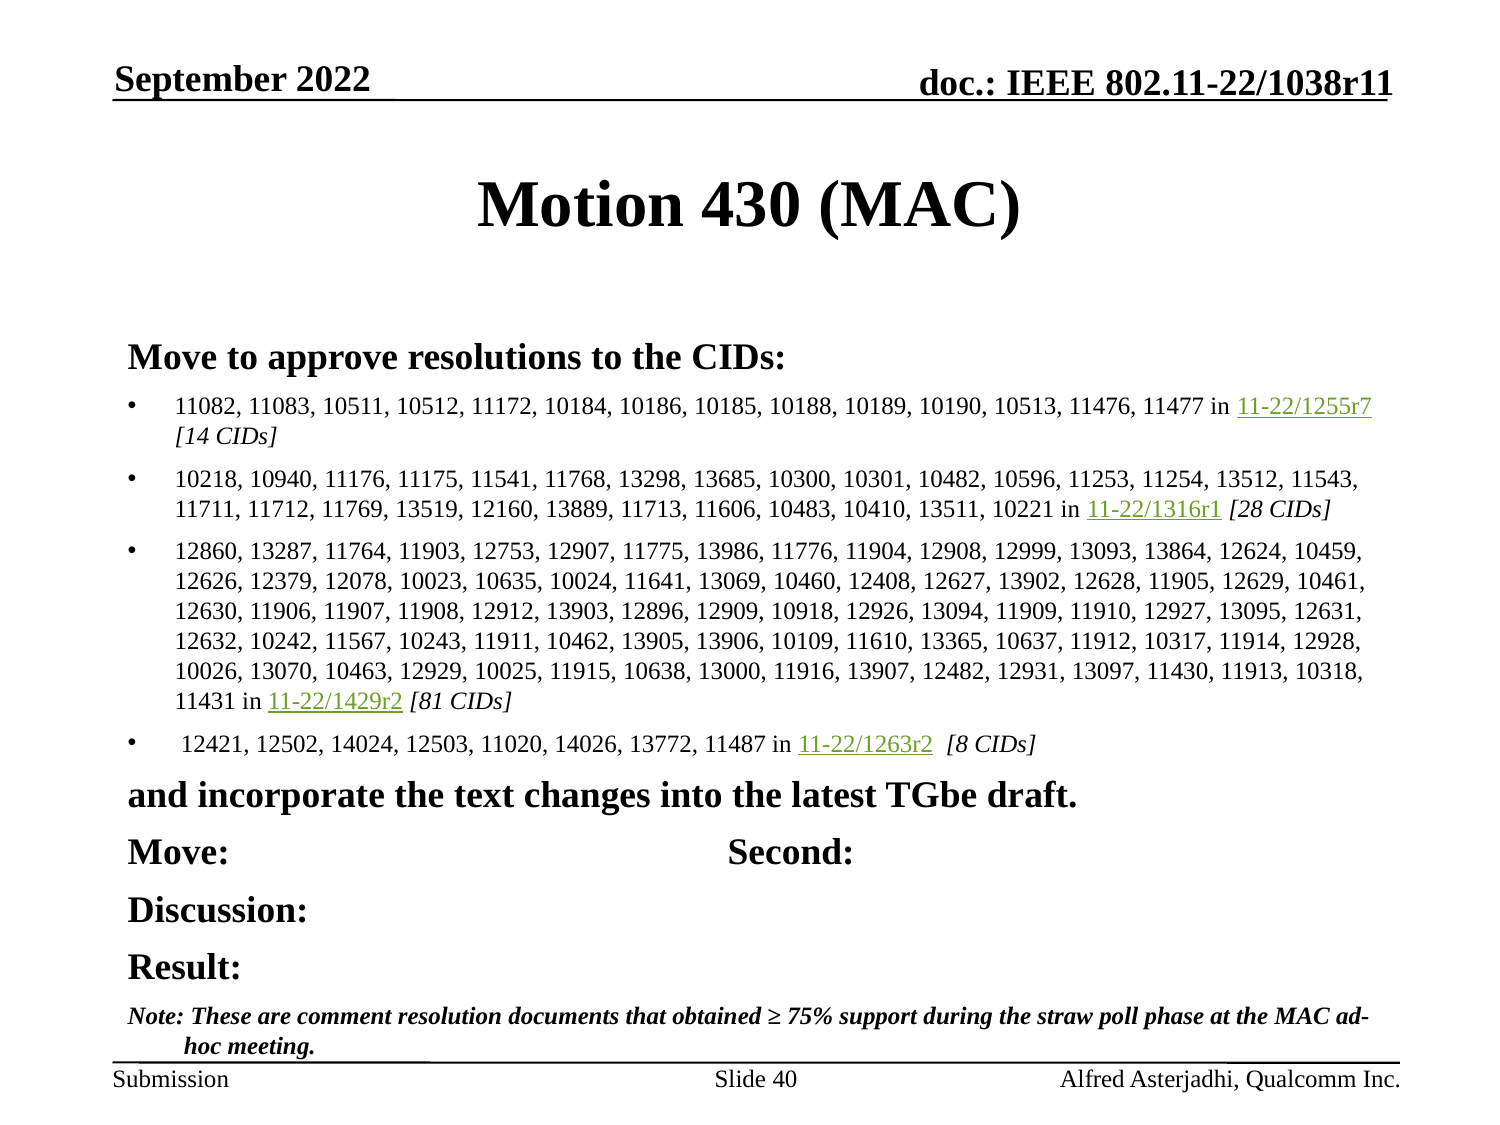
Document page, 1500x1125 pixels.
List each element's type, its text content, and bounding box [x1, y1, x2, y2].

slide_number Slide 40 [712, 1061, 800, 1123]
footer Alfred Asterjadhi, Qualcomm Inc. [878, 1061, 1402, 1093]
list Move to approve resolutions to the CIDs: 11082, 11083, 10511, 10512, 11172, 10184, 10186, 10185, 10188, 10189, 10190, 10513, 11476, 11477 in 11-22/1255r7 [14 CIDs] 10218, 10940, 11176, 11175, 11541, 11768, 13298, 13685, 10300, 10301, 10482, 10596, 11253, 11254, 13512, 11543, 11711, 11712, 11769, 13519, 12160, 13889, 11713, 11606, 10483, 10410, 13511, 10221 in 11-22/1316r1 [28 CIDs] 12860, 13287, 11764, 11903, 12753, 12907, 11775, 13986, 11776, 11904, 12908, 12999, 13093, 13864, 12624, 10459, 12626, 12379, 12078, 10023, 10635, 10024, 11641, 13069, 10460, 12408, 12627, 13902, 12628, 11905, 12629, 10461, 12630, 11906, 11907, 11908, 12912, 13903, 12896, 12909, 10918, 12926, 13094, 11909, 11910, 12927, 13095, 12631, 12632, 10242, 11567, 10243, 11911, 10462, 13905, 13906, 10109, 11610, 13365, 10637, 11912, 10317, 11914, 12928, 10026, 13070, 10463, 12929, 10025, 11915, 10638, 13000, 11916, 13907, 12482, 12931, 13097, 11430, 11913, 10318, 11431 in 11-22/1429r2 [81 CIDs] 12421, 12502, 14024, 12503, 11020, 14026, 13772, 11487 in 11-22/1263r2 [8 CIDs] and incorporate the text changes into the latest TGbe draft. Move: Second: Discussion: Result: Note: These are comment resolution documents that obtained ≥ 75% support during the straw poll phase at the MAC ad-hoc meeting. [112, 324, 1388, 1063]
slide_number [114, 54, 423, 100]
title Motion 430 (MAC) [112, 112, 1388, 288]
